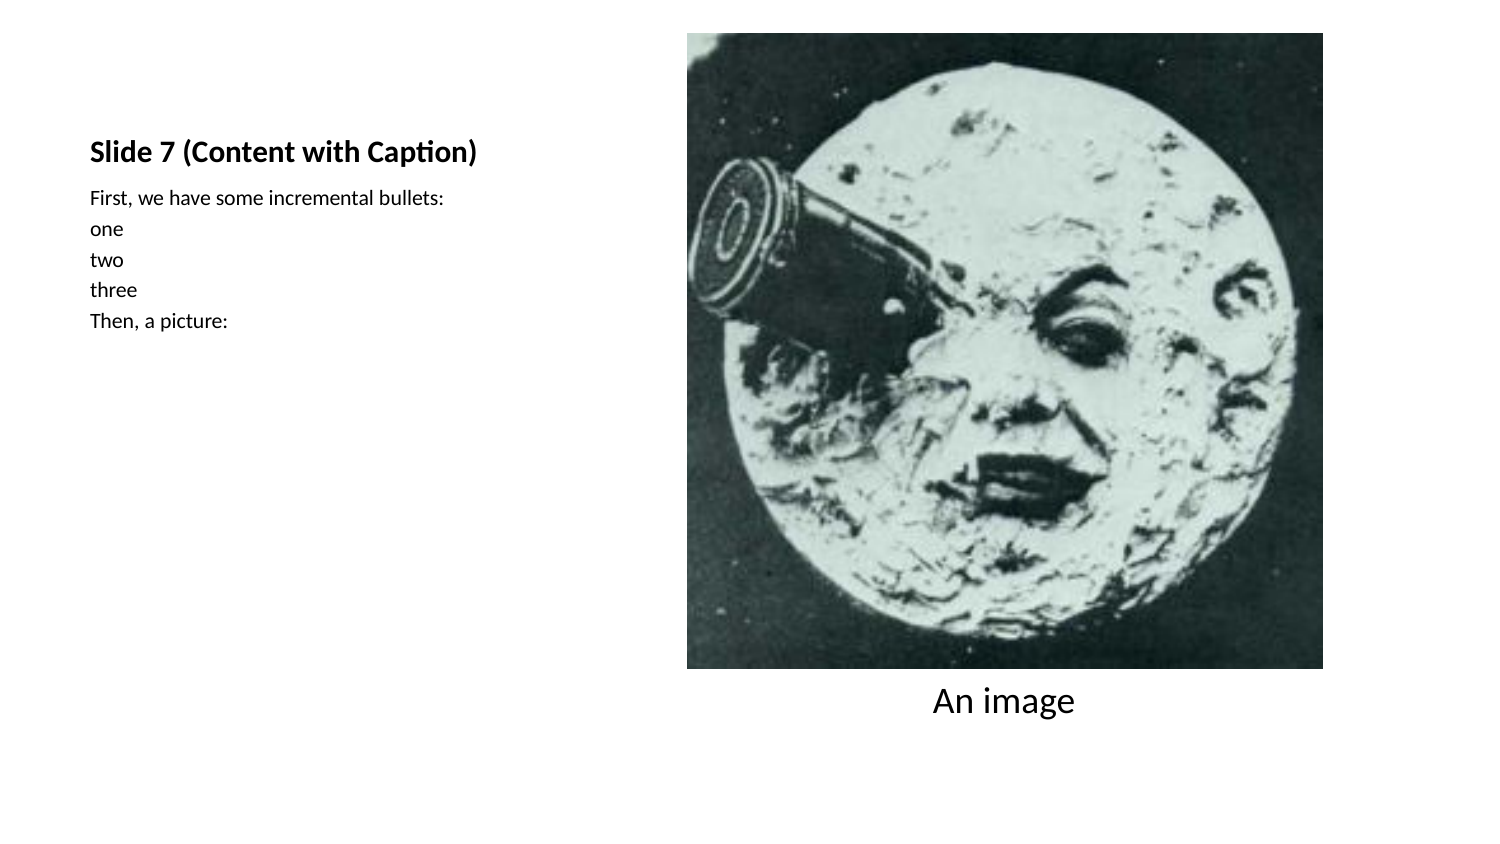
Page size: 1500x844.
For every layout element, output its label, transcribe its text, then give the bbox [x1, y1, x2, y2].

text_box An image [585, 668, 1423, 753]
title Slide 7 (Content with Caption) [75, 33, 569, 176]
picture [687, 32, 1324, 669]
list First, we have some incremental bullets: one two three Then, a picture: [75, 176, 569, 754]
